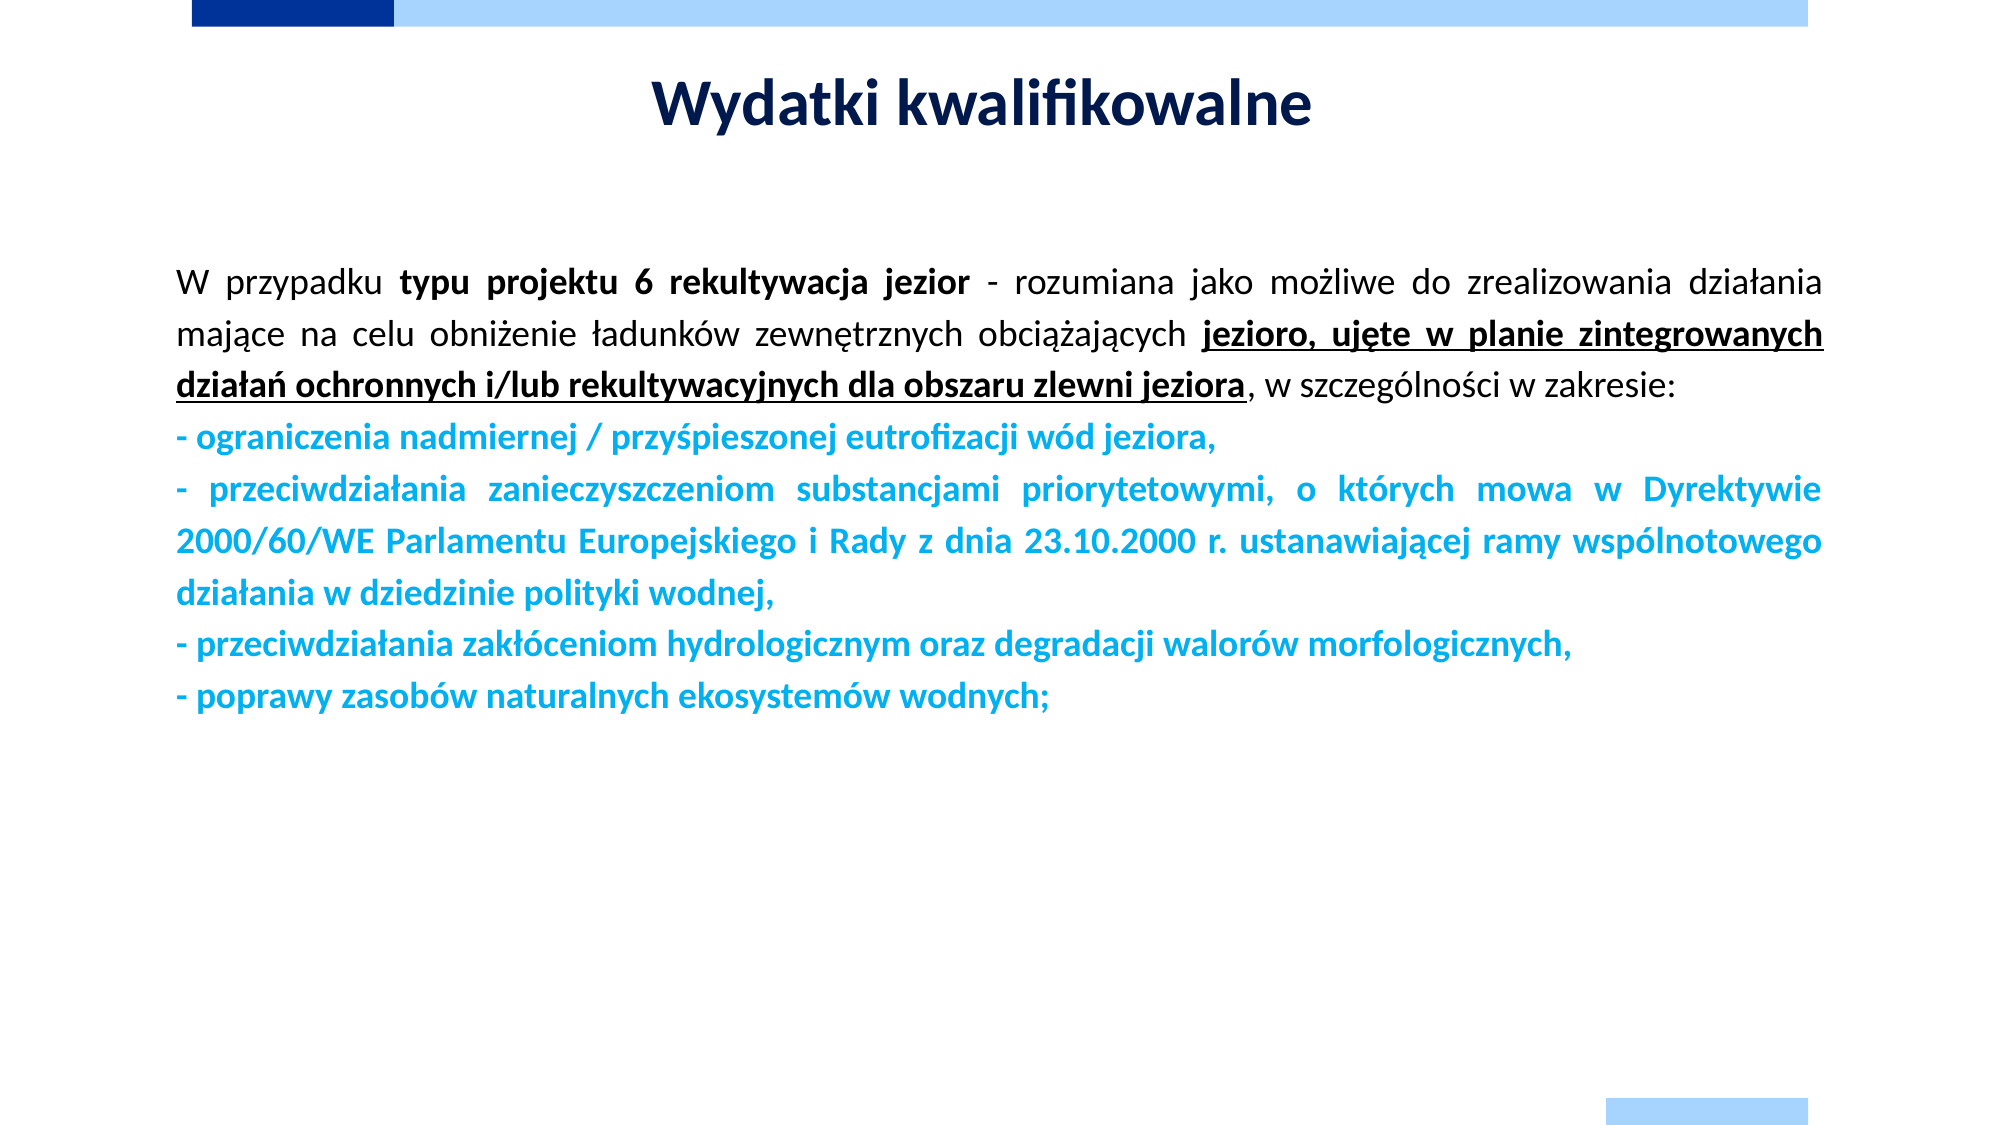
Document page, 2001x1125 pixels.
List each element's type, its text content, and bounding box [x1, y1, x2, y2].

text_box W przypadku typu projektu 6 rekultywacja jezior - rozumiana jako możliwe do zrealizowania działania mające na celu obniżenie ładunków zewnętrznych obciążających jezioro, ujęte w planie zintegrowanych działań ochronnych i/lub rekultywacyjnych dla obszaru zlewni jeziora, w szczególności w zakresie: - ograniczenia nadmiernej / przyśpieszonej eutrofizacji wód jeziora, - przeciwdziałania zanieczyszczeniom substancjami priorytetowymi, o których mowa w Dyrektywie 2000/60/WE Parlamentu Europejskiego i Rady z dnia 23.10.2000 r. ustanawiającej ramy wspólnotowego działania w dziedzinie polityki wodnej, - przeciwdziałania zakłóceniom hydrologicznym oraz degradacji walorów morfologicznych, - poprawy zasobów naturalnych ekosystemów wodnych; [161, 242, 1839, 879]
text_box Wydatki kwalifikowalne [203, 51, 1763, 146]
